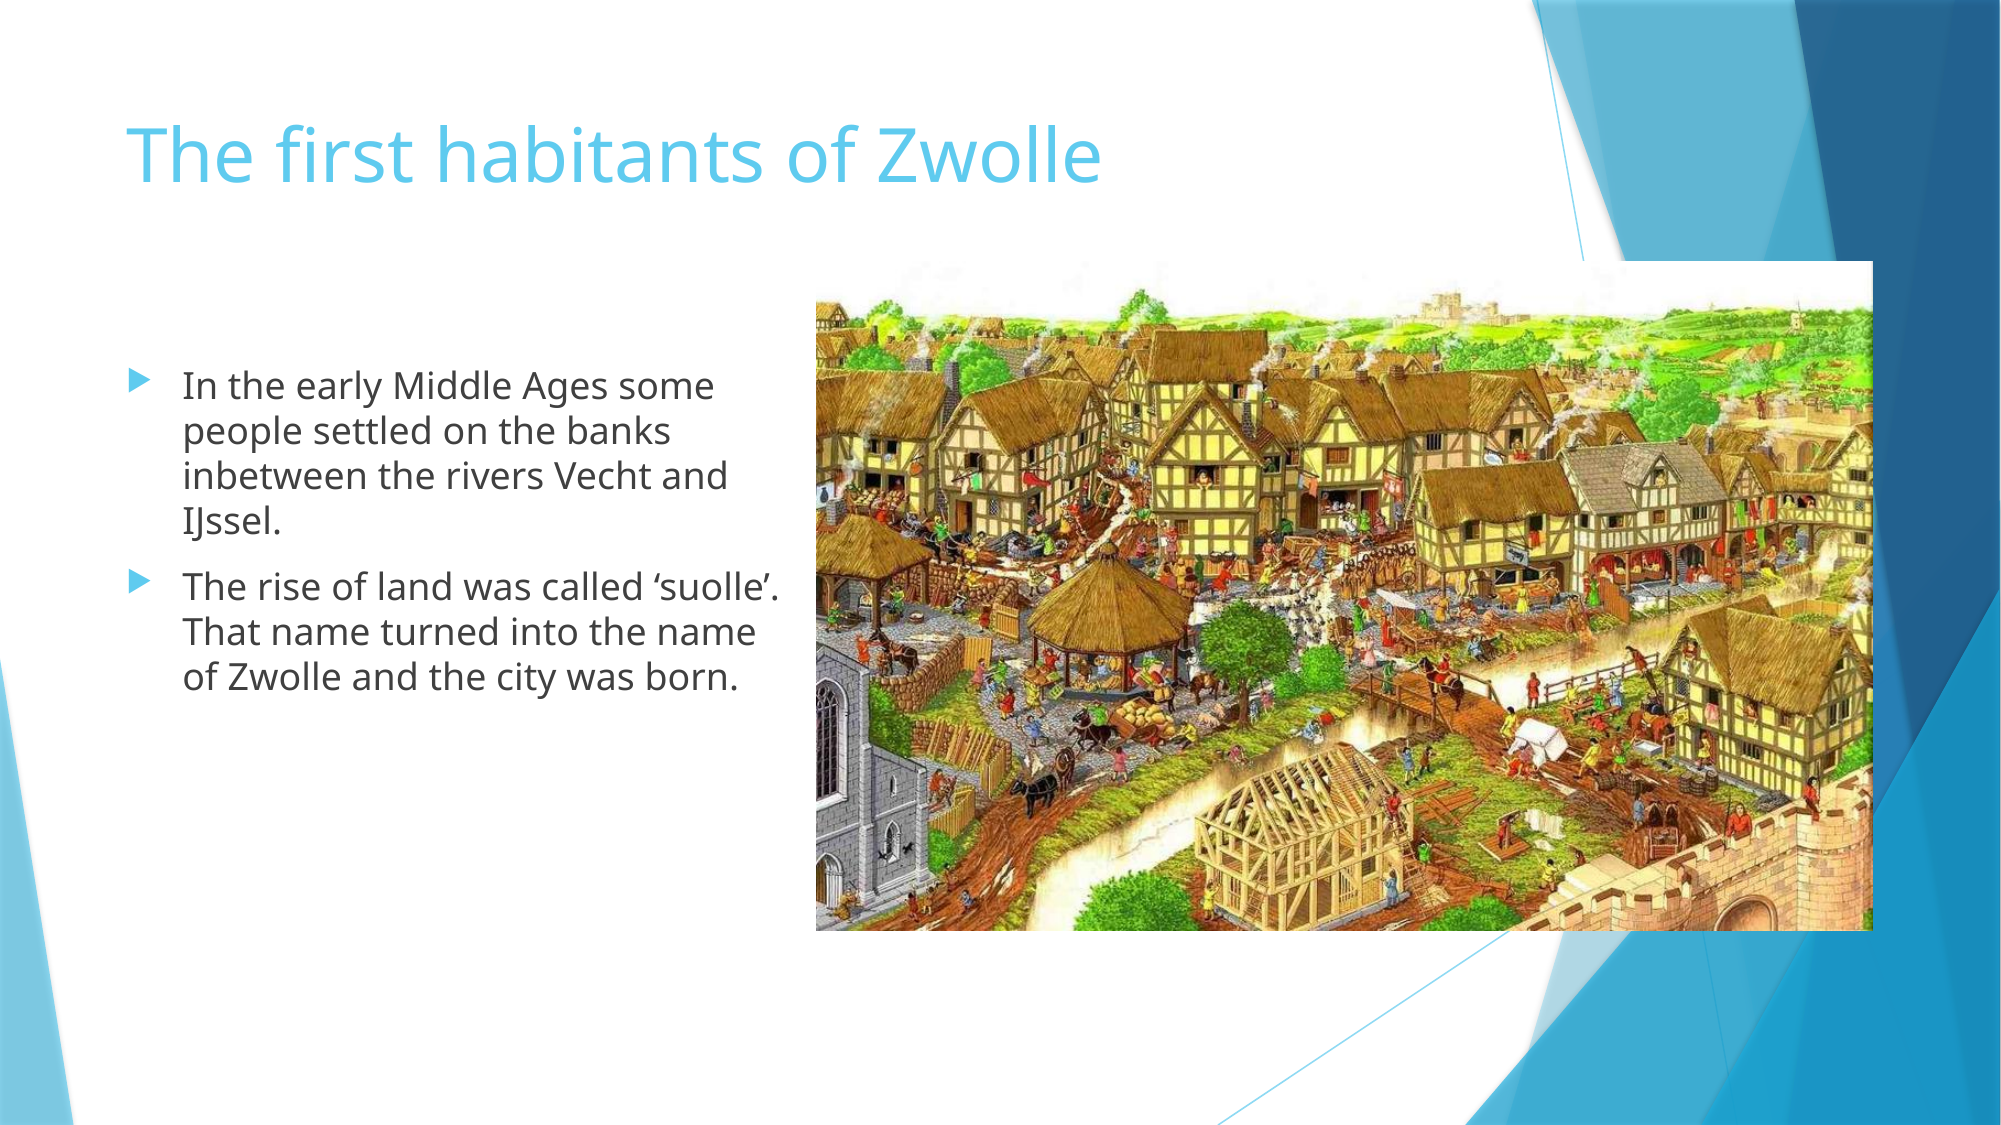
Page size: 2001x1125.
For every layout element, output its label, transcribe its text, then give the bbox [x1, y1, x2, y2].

list In the early Middle Ages some people settled on the banks inbetween the rivers Vecht and IJssel. The rise of land was called ‘suolle’. That name turned into the name of Zwolle and the city was born. [111, 354, 799, 992]
title The first habitants of Zwolle [111, 99, 1522, 317]
picture [815, 260, 1874, 931]
